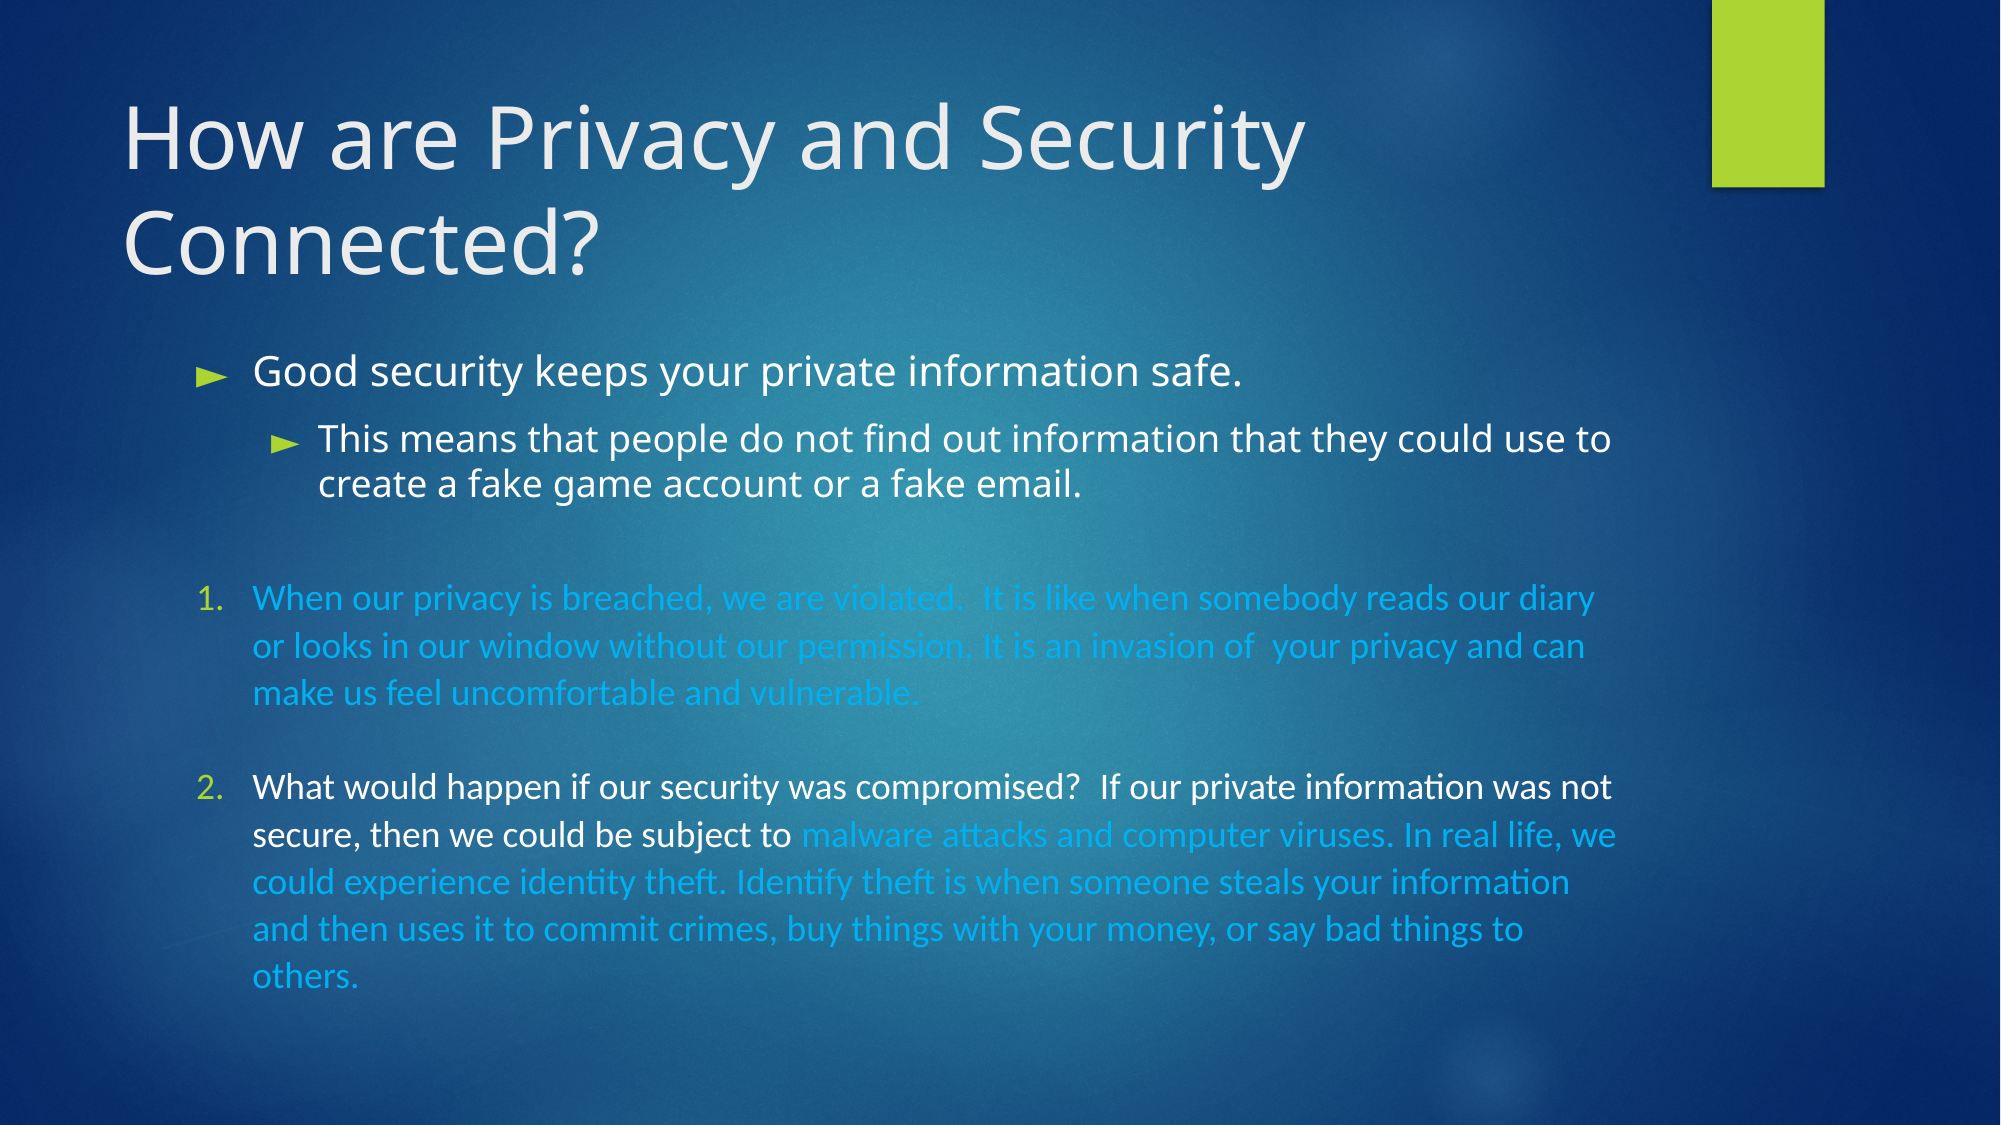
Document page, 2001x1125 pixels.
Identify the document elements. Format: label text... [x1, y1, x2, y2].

picture [0, 0, 2001, 1125]
title How are Privacy and Security Connected? [106, 74, 1649, 304]
list Good security keeps your private information safe. This means that people do not find out information that they could use to create a fake game account or a fake email. When our privacy is breached, we are violated. It is like when somebody reads our diary or looks in our window without our permission. It is an invasion of your privacy and can make us feel uncomfortable and vulnerable. What would happen if our security was compromised? If our private information was not secure, then we could be subject to malware attacks and computer viruses. In real life, we could experience identity theft. Identify theft is when someone steals your information and then uses it to commit crimes, buy things with your money, or say bad things to others. [181, 336, 1649, 1025]
